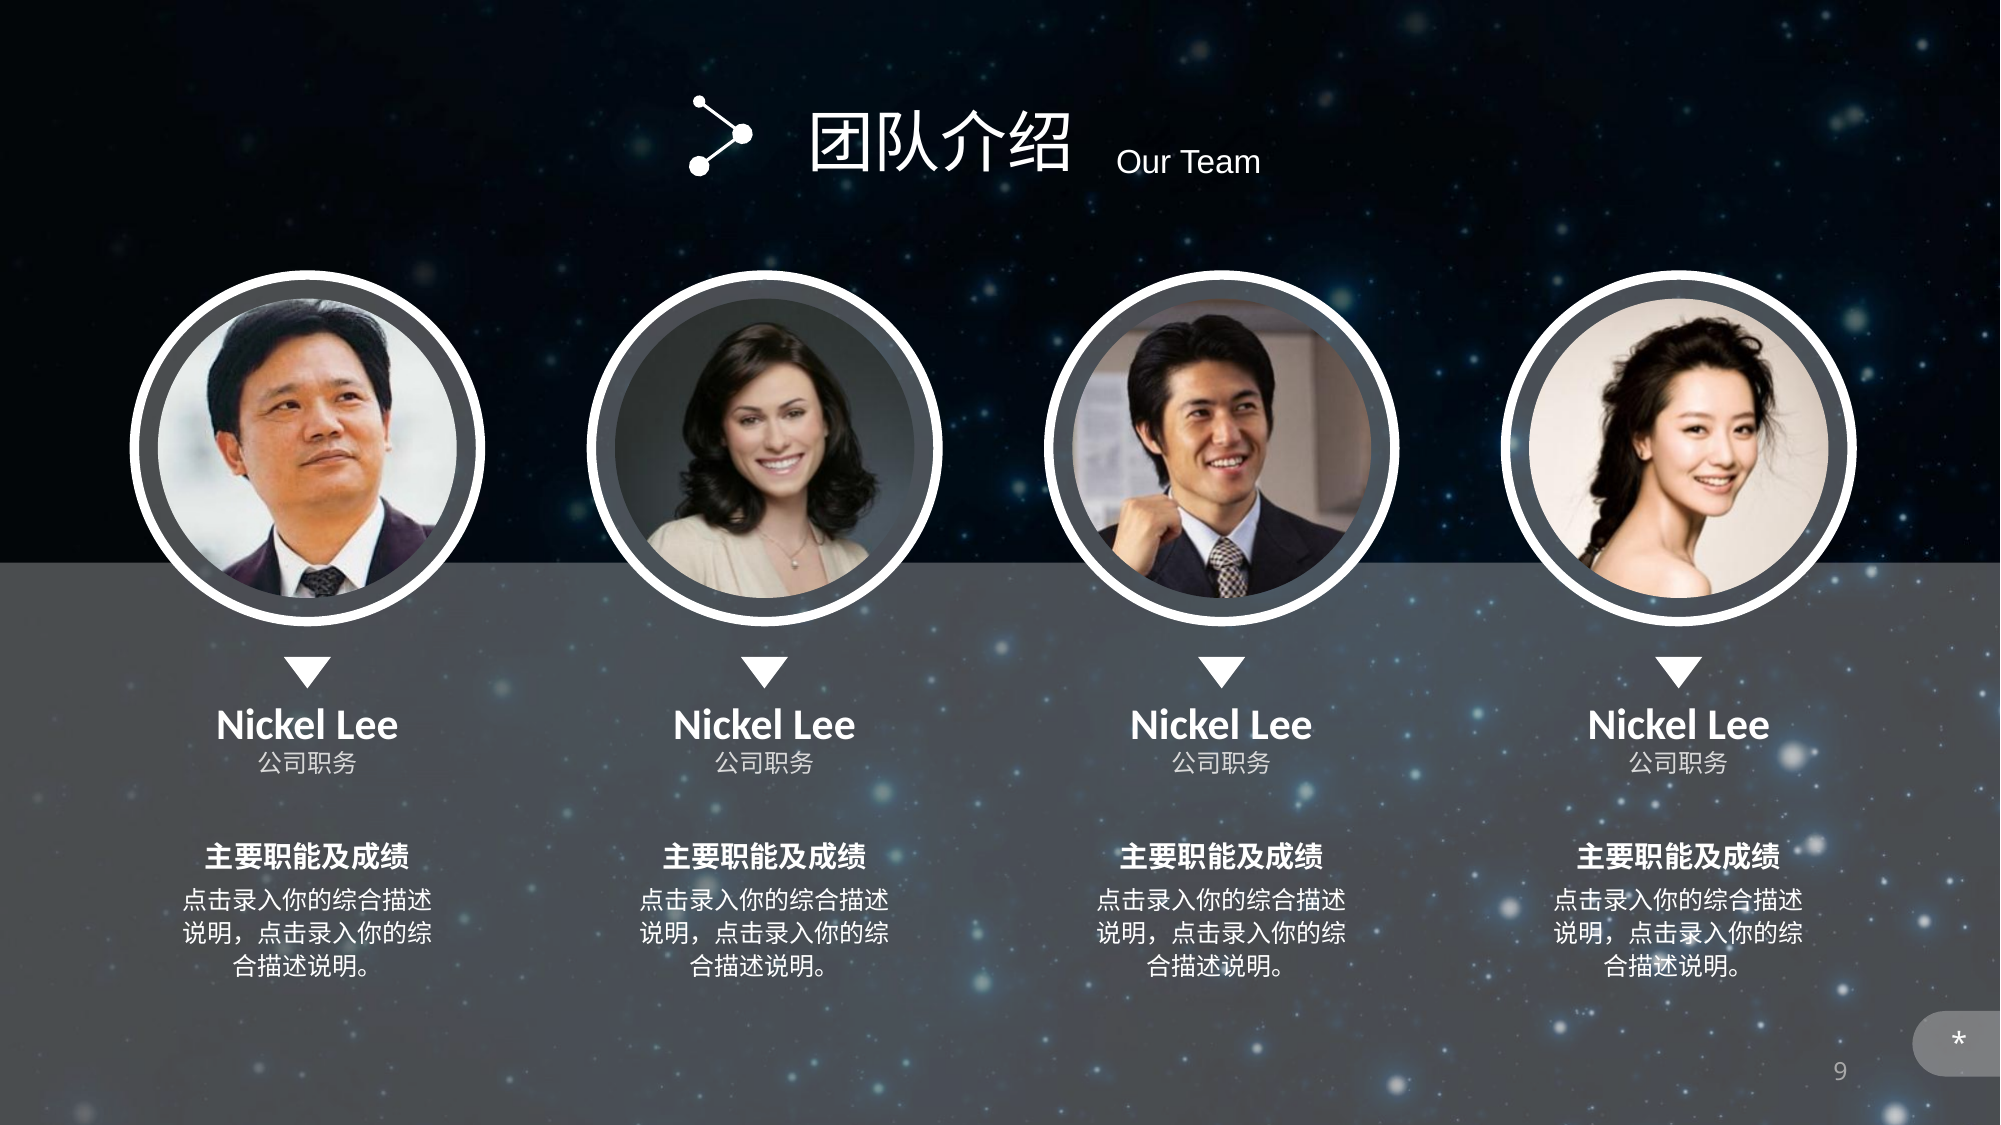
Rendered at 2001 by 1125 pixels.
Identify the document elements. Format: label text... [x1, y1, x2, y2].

text_box 主要职能及成绩 [619, 830, 910, 874]
text_box [740, 656, 788, 688]
text_box Nickel Lee [142, 688, 473, 756]
text_box Our Team [1100, 132, 1480, 188]
text_box 公司职务 [699, 739, 830, 785]
text_box 点击录入你的综合描述说明，点击录入你的综合描述说明。 [1069, 874, 1374, 988]
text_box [591, 274, 938, 622]
text_box 点击录入你的综合描述说明，点击录入你的综合描述说明。 [155, 874, 460, 988]
text_box 点击录入你的综合描述说明，点击录入你的综合描述说明。 [612, 874, 917, 988]
text_box 公司职务 [1614, 739, 1744, 785]
text_box 团队介绍 [792, 92, 1090, 188]
text_box 公司职务 [242, 739, 373, 785]
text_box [134, 274, 481, 622]
text_box 主要职能及成绩 [162, 830, 453, 874]
text_box 主要职能及成绩 [1533, 830, 1824, 874]
picture [0, 0, 2000, 562]
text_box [1048, 274, 1395, 622]
text_box [283, 656, 331, 688]
text_box Nickel Lee [1056, 688, 1387, 756]
text_box Nickel Lee [599, 688, 930, 756]
text_box 公司职务 [1156, 739, 1287, 785]
text_box [1655, 656, 1703, 688]
text_box [1198, 656, 1246, 688]
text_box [699, 101, 743, 167]
text_box 点击录入你的综合描述说明，点击录入你的综合描述说明。 [1526, 874, 1831, 988]
text_box 主要职能及成绩 [1076, 830, 1367, 874]
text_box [1505, 274, 1853, 622]
text_box [0, 562, 2000, 1125]
text_box Nickel Lee [1513, 688, 1844, 756]
